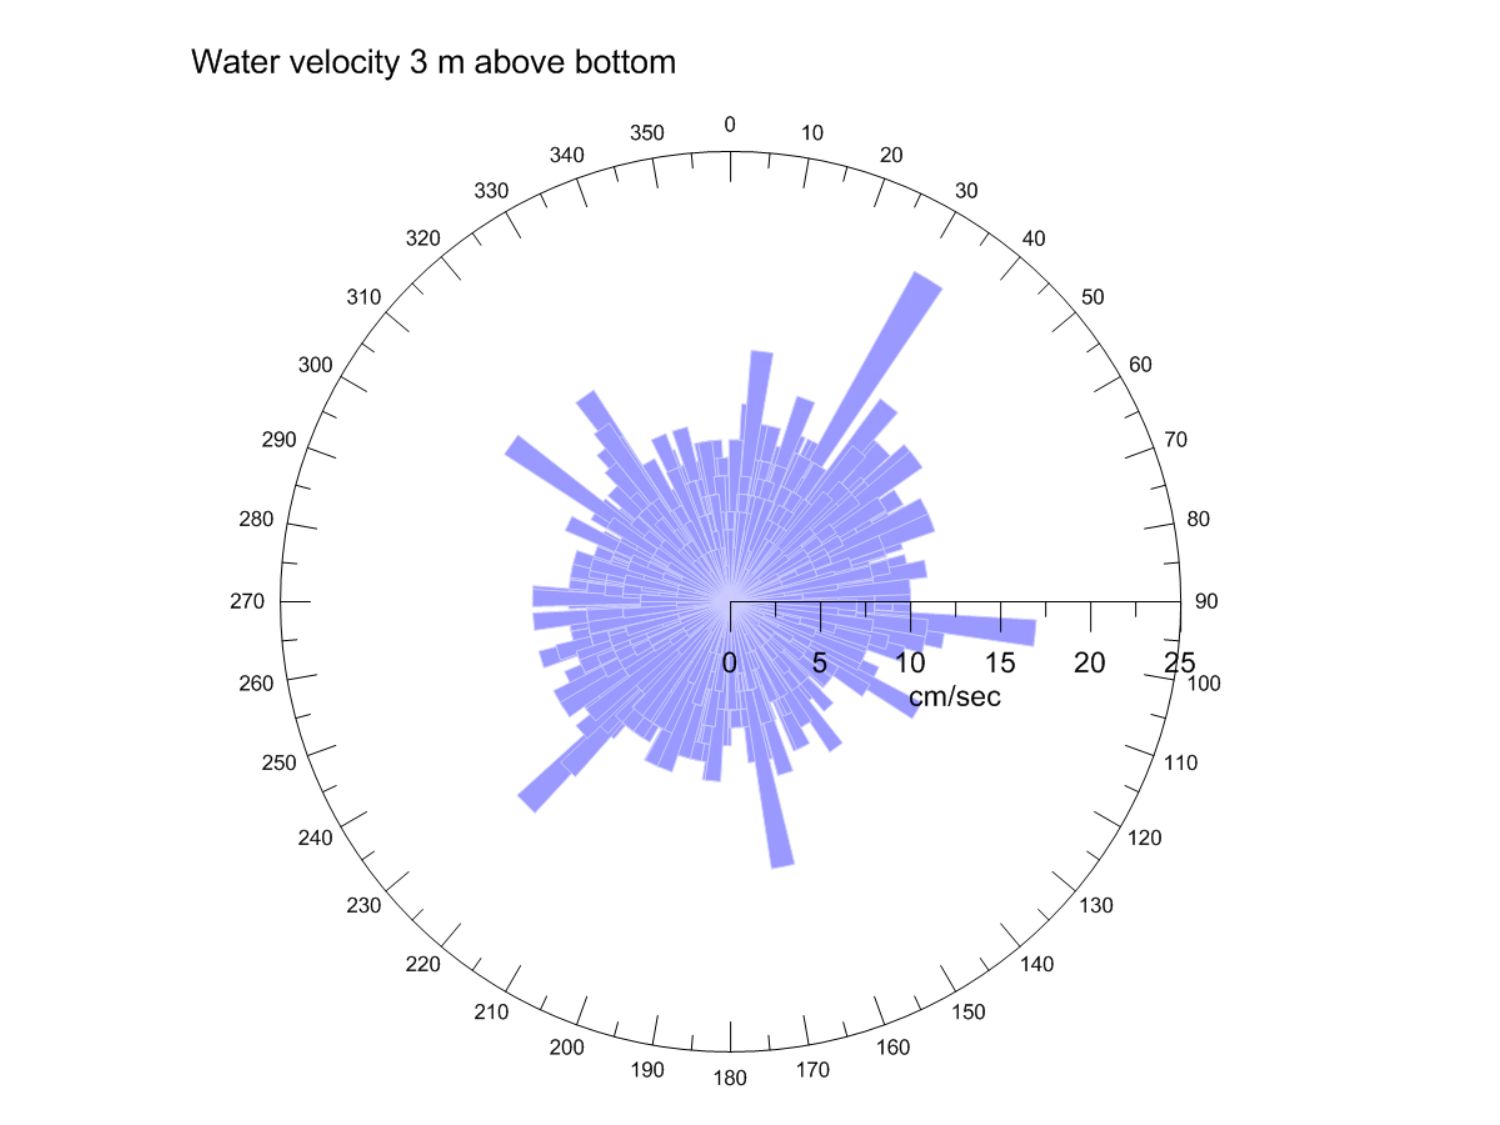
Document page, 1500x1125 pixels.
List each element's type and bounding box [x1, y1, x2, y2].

picture [190, 35, 1310, 1089]
